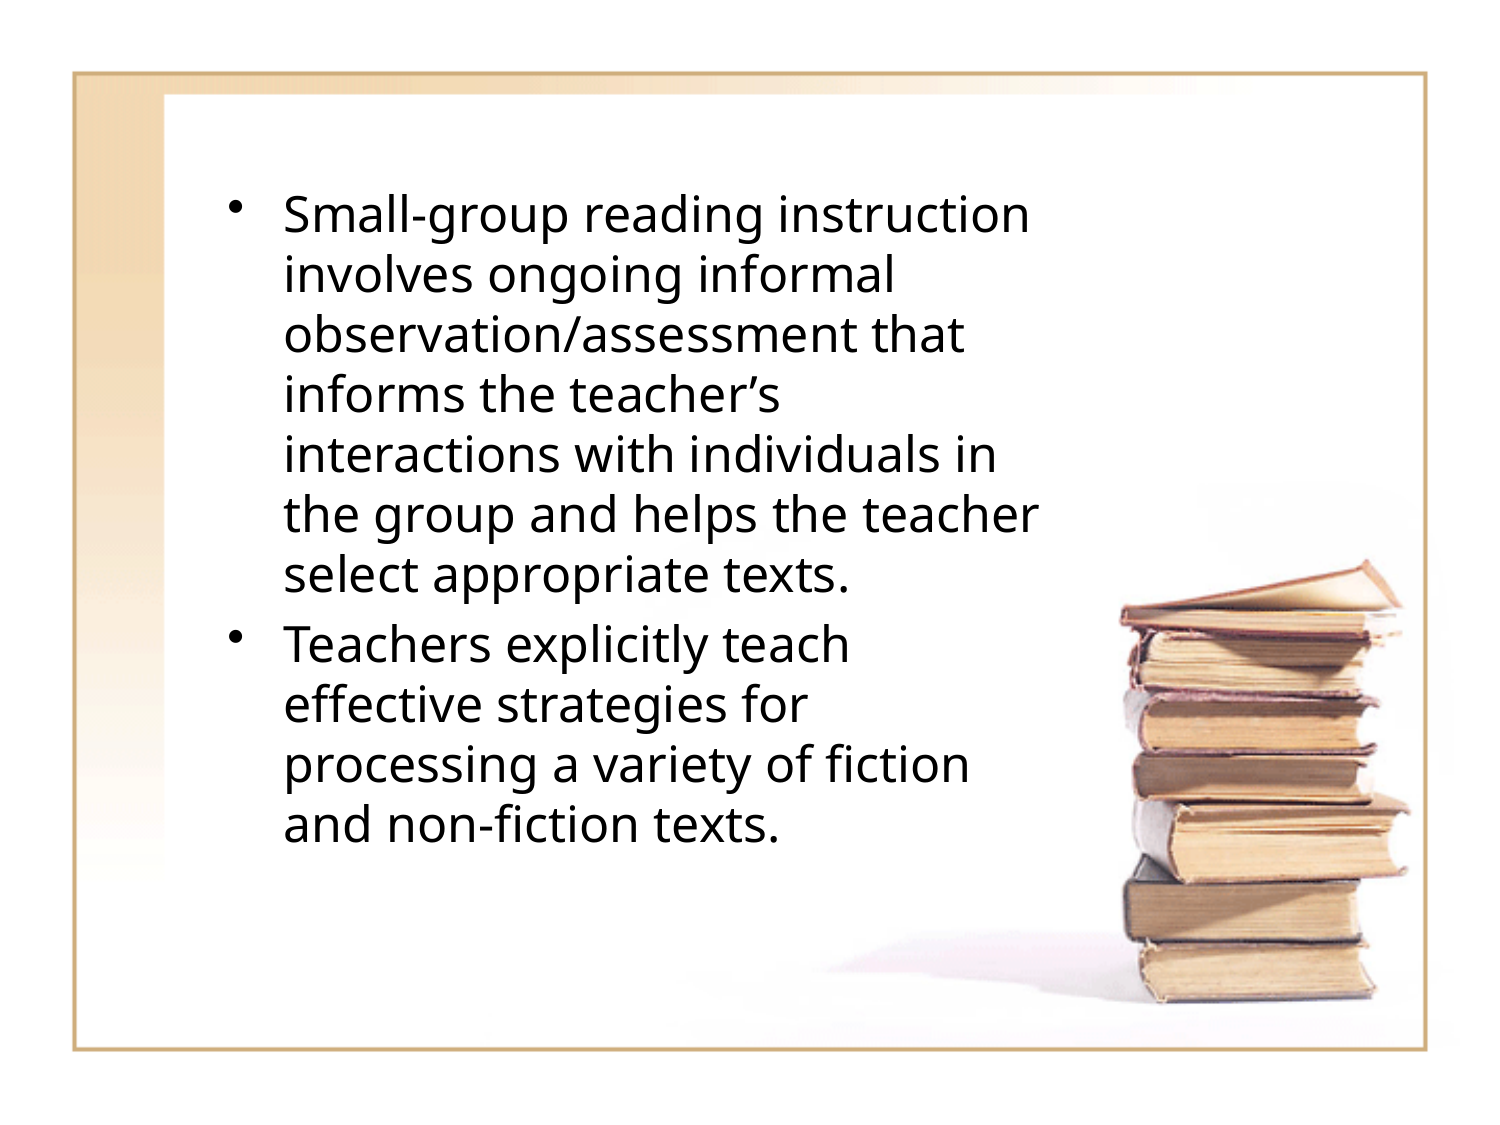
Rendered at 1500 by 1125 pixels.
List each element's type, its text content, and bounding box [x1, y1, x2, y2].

picture [0, 0, 1500, 1125]
list Small-group reading instruction involves ongoing informal observation/assessment that informs the teacher’s interactions with individuals in the group and helps the teacher select appropriate texts. Teachers explicitly teach effective strategies for processing a variety of fiction and non-fiction texts. [212, 174, 1073, 1006]
